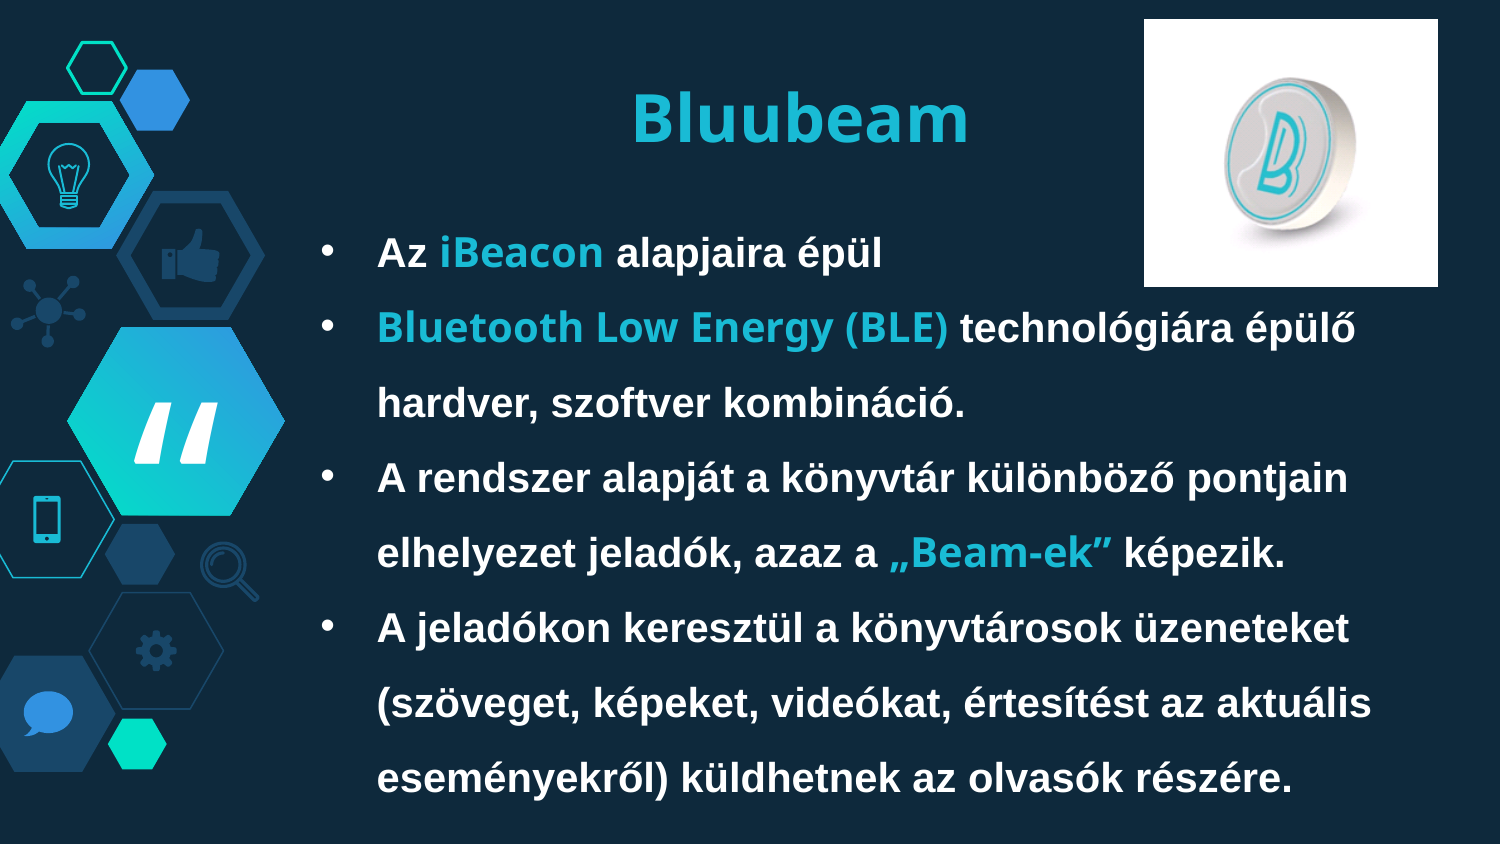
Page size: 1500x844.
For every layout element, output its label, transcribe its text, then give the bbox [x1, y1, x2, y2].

text_box Az iBeacon alapjaira épül Bluetooth Low Energy (BLE) technológiára épülő hardver, szoftver kombináció. A rendszer alapját a könyvtár különböző pontjain elhelyezet jeladók, azaz a „Beam-ek” képezik. A jeladókon keresztül a könyvtárosok üzeneteket (szöveget, képeket, videókat, értesítést az aktuális eseményekről) küldhetnek az olvasók részére. [305, 193, 1480, 808]
list Bluubeam [285, 61, 1138, 170]
picture [1143, 19, 1439, 287]
